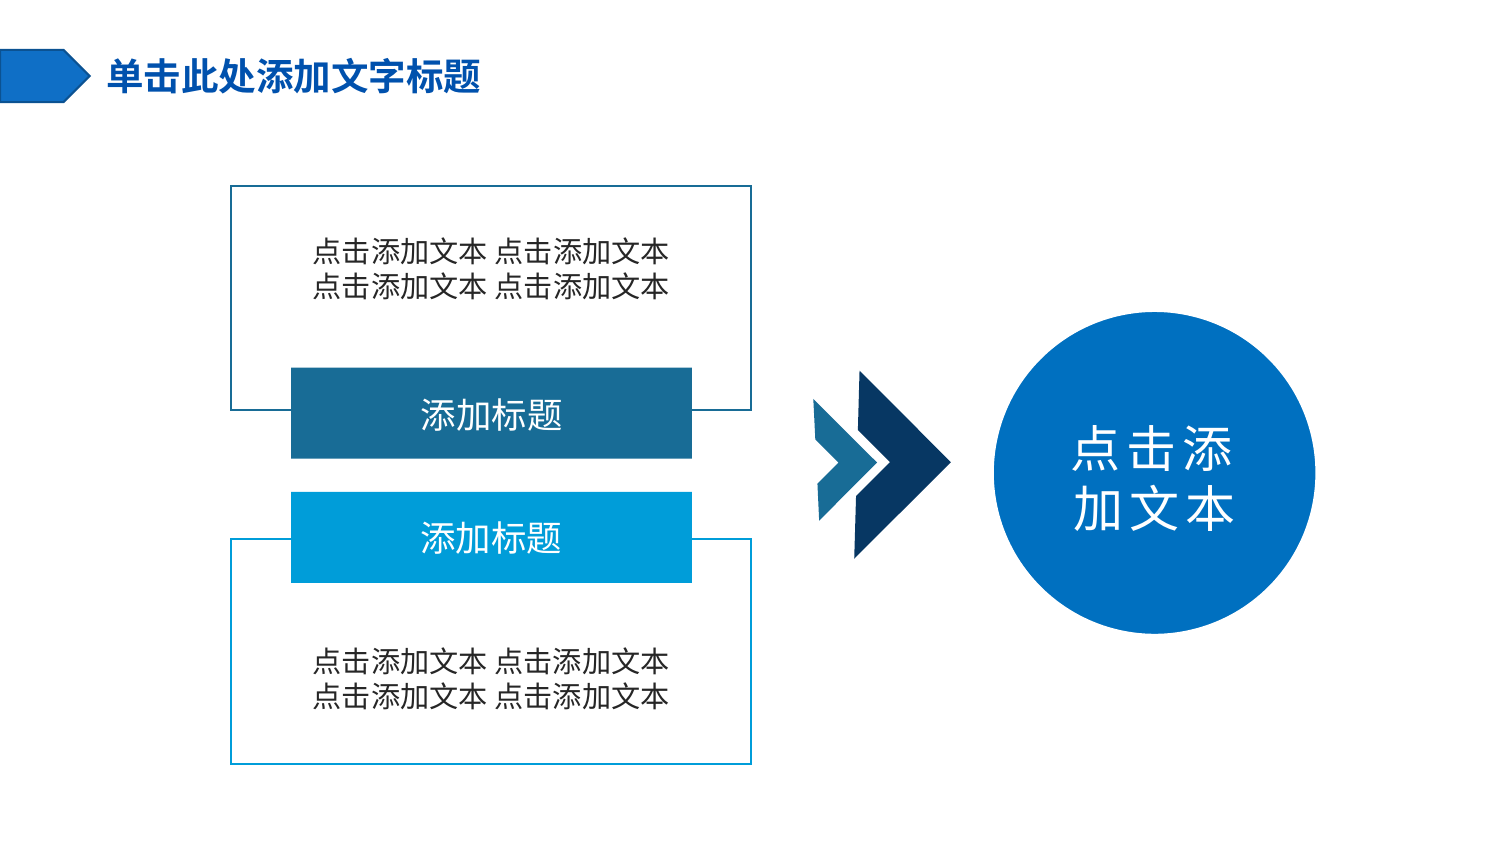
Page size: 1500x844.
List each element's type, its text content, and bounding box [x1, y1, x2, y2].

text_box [291, 367, 692, 459]
text_box [854, 370, 951, 559]
text_box 点击添加文本 点击添加文本 点击添加文本 点击添加文本 [236, 226, 747, 311]
text_box [230, 185, 752, 411]
text_box [230, 538, 752, 765]
text_box 点击添加文本 点击添加文本 点击添加文本 点击添加文本 [250, 635, 733, 721]
text_box [813, 398, 878, 521]
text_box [291, 491, 692, 583]
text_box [992, 310, 1317, 636]
